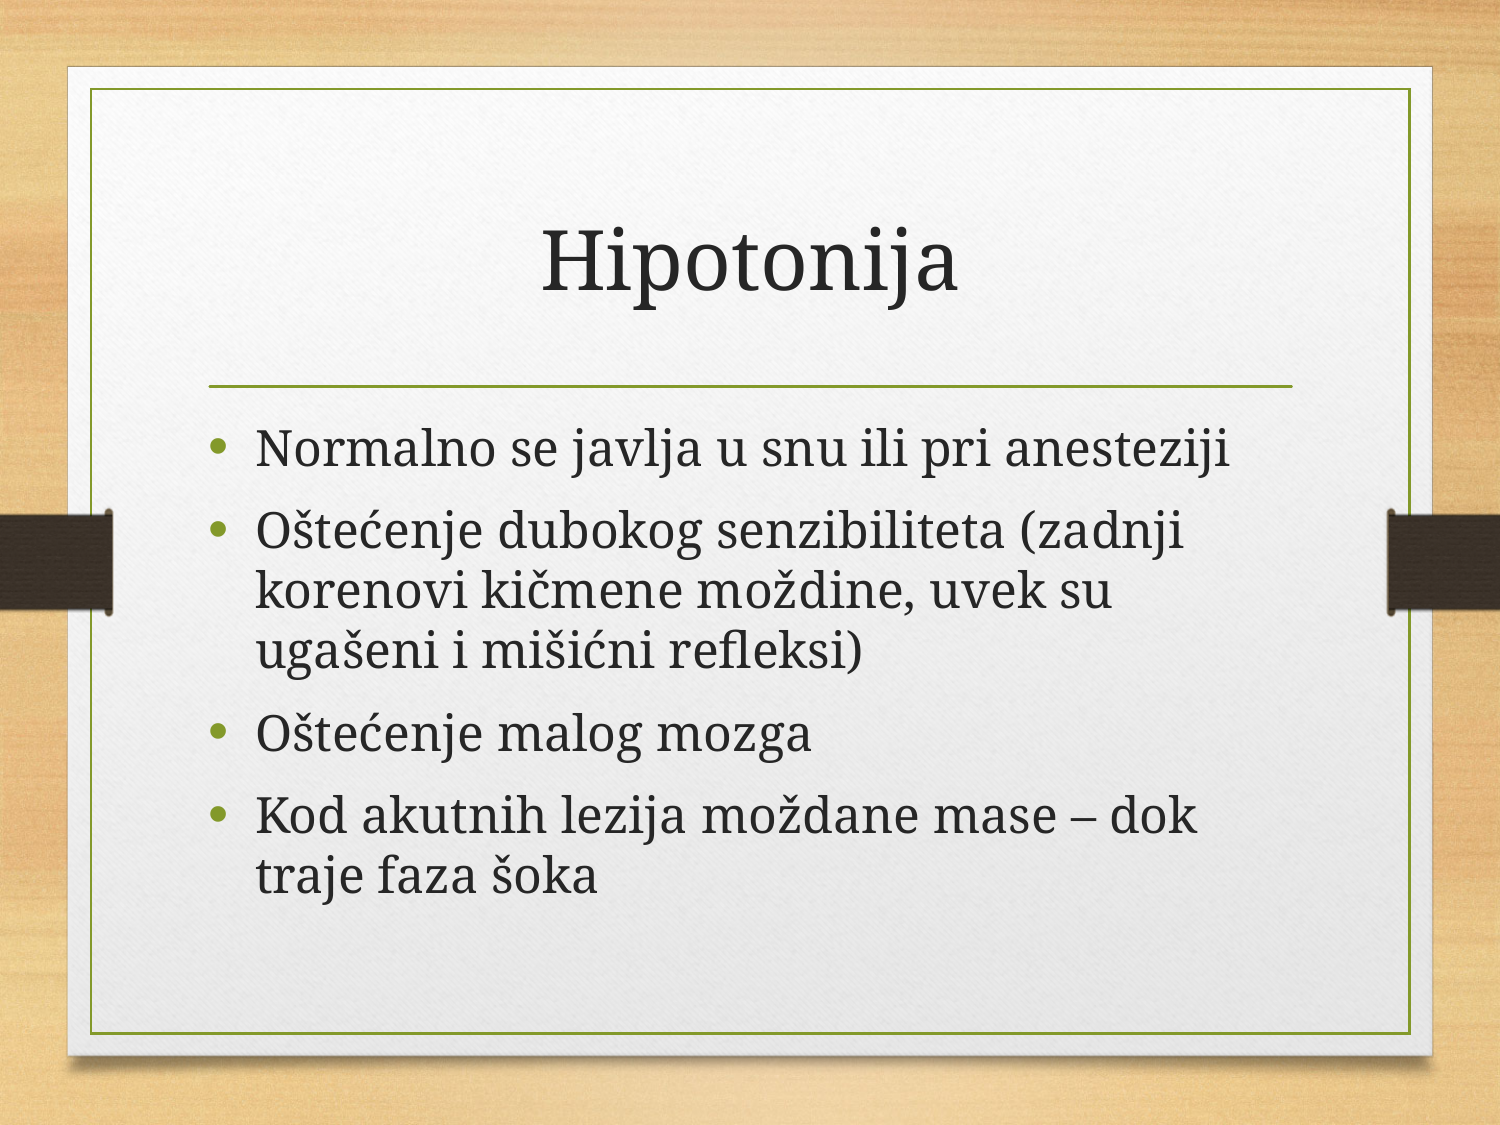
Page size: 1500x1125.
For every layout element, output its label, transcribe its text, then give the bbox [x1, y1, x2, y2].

list Normalno se javlja u snu ili pri anesteziji Oštećenje dubokog senzibiliteta (zadnji korenovi kičmene moždine, uvek su ugašeni i mišićni refleksi) Oštećenje malog mozga Kod akutnih lezija moždane mase – dok traje faza šoka [193, 408, 1309, 974]
title Hipotonija [193, 150, 1309, 365]
picture [0, 0, 1500, 1125]
